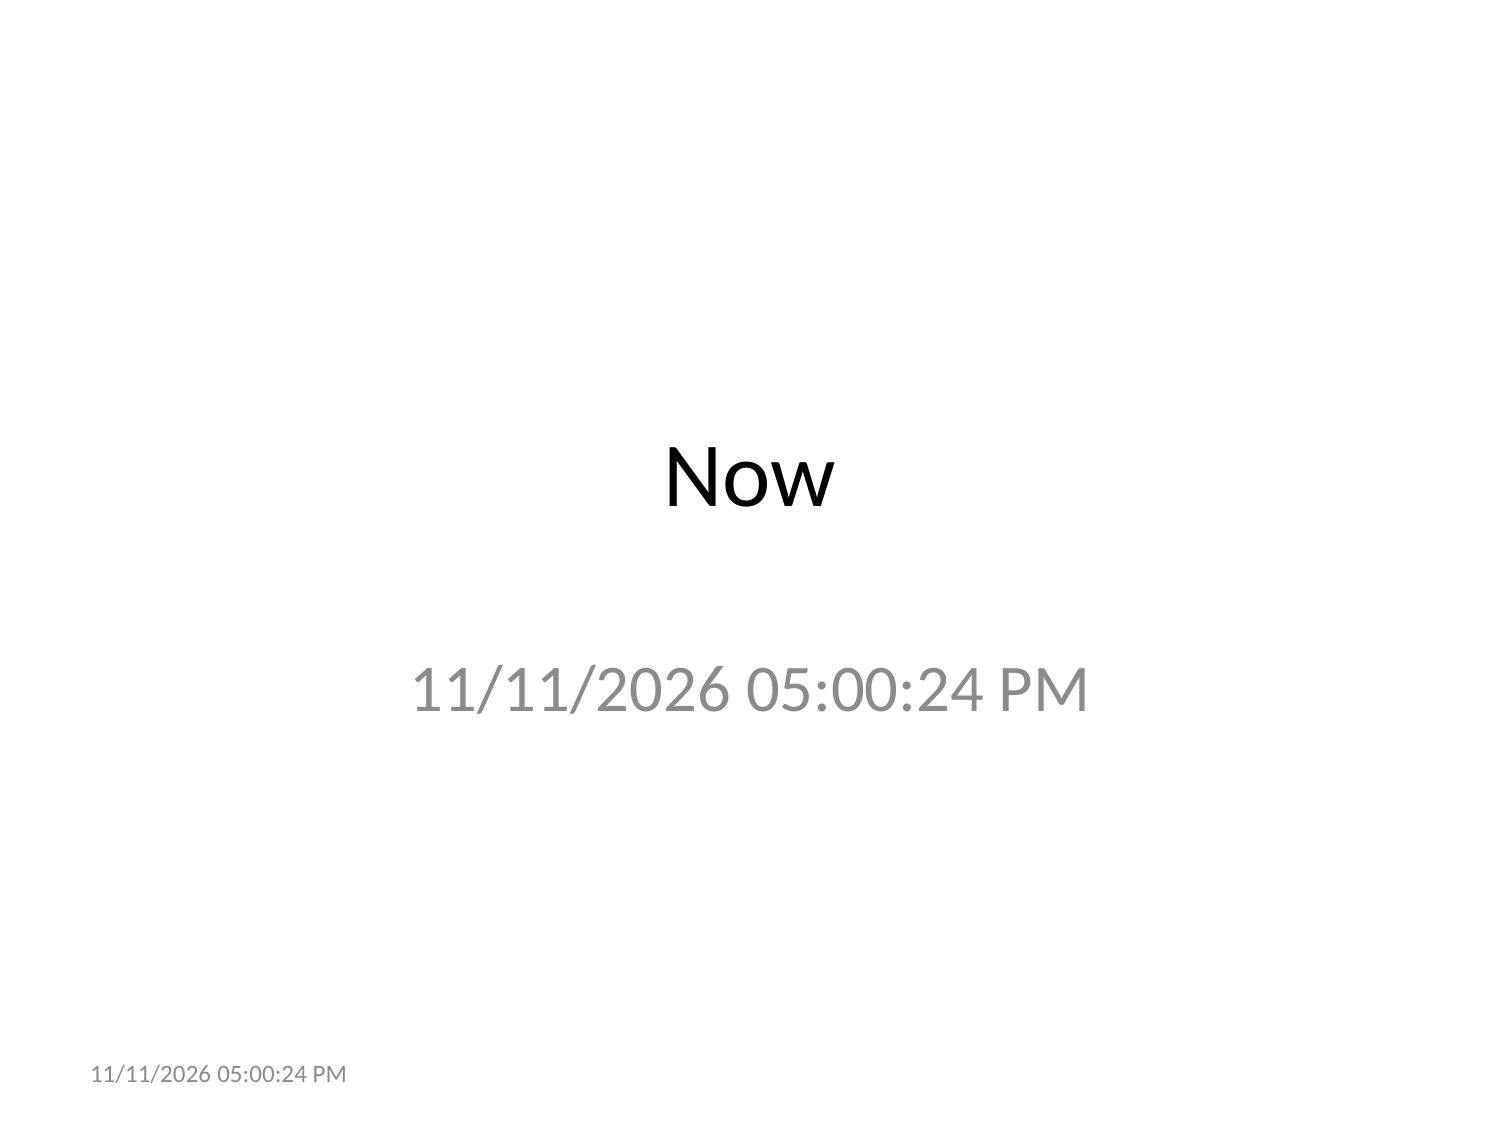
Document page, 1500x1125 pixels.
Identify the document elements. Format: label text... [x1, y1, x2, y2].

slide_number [75, 1042, 425, 1103]
title Now [112, 349, 1388, 591]
subtitle 2011-12-19 10:20:04 AM [225, 637, 1275, 925]
